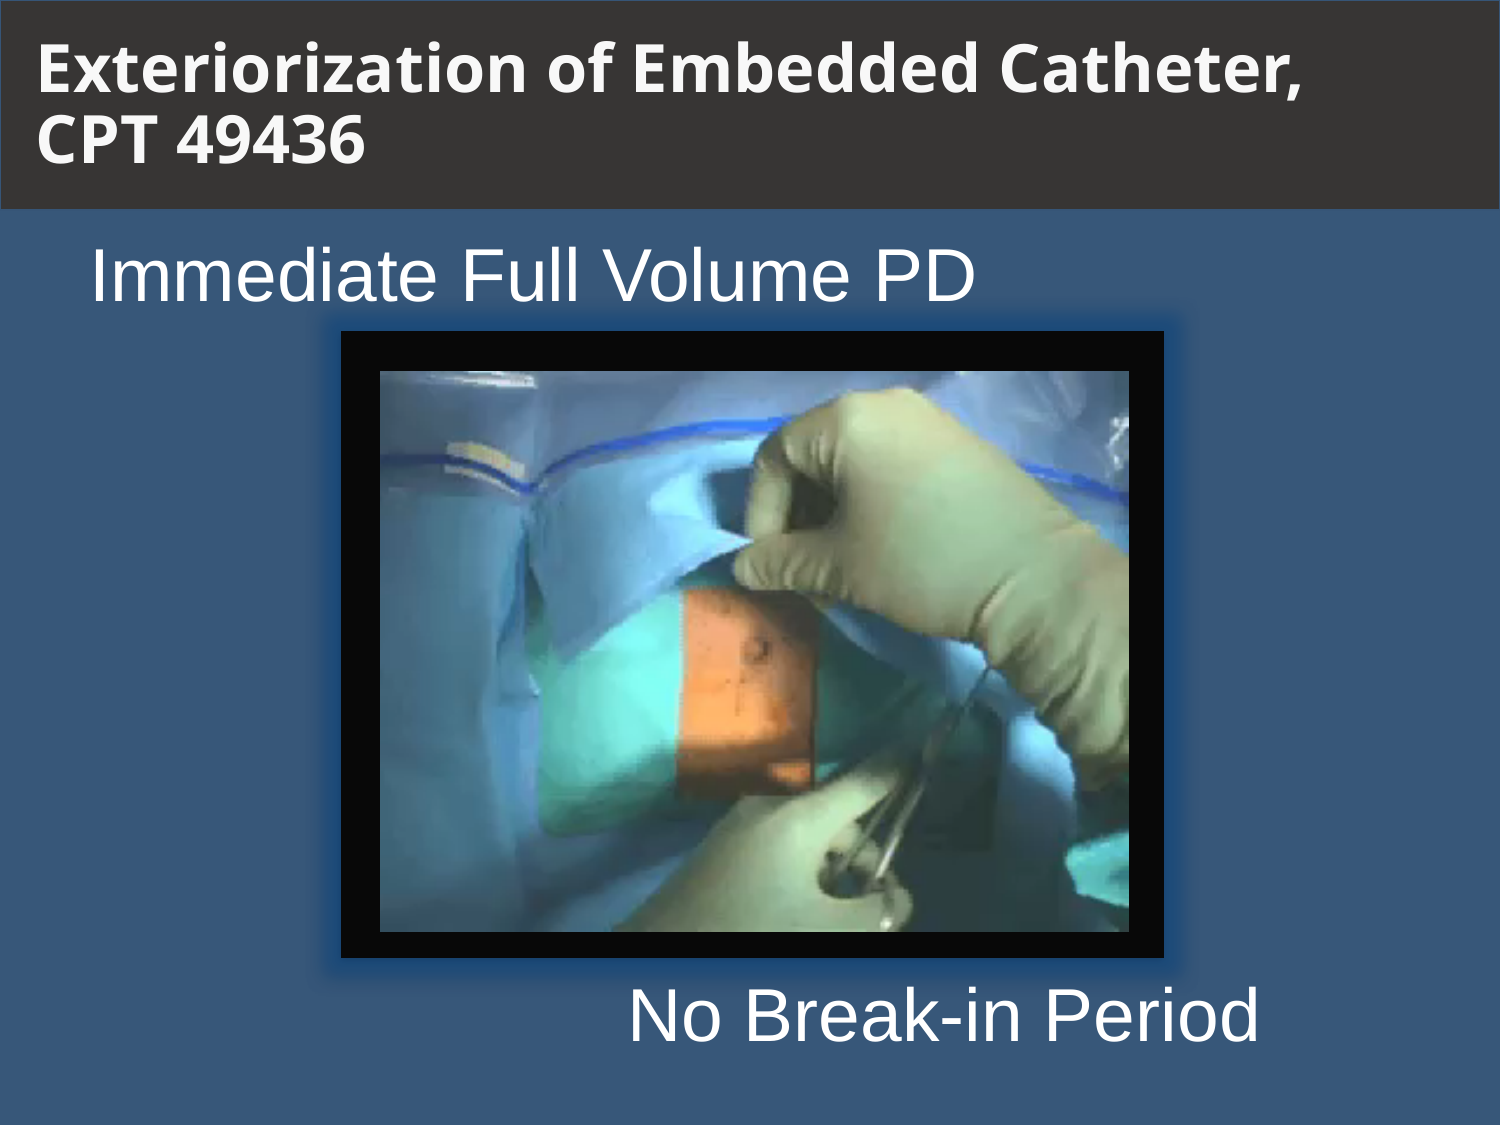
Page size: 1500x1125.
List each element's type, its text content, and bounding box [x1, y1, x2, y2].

text_box Immediate Full Volume PD [75, 218, 1313, 324]
title Exteriorization of Embedded Catheter, CPT 49436 [20, 11, 1438, 202]
text_box [341, 331, 1164, 958]
text_box No Break-in Period [612, 958, 1425, 1064]
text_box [379, 370, 1130, 933]
